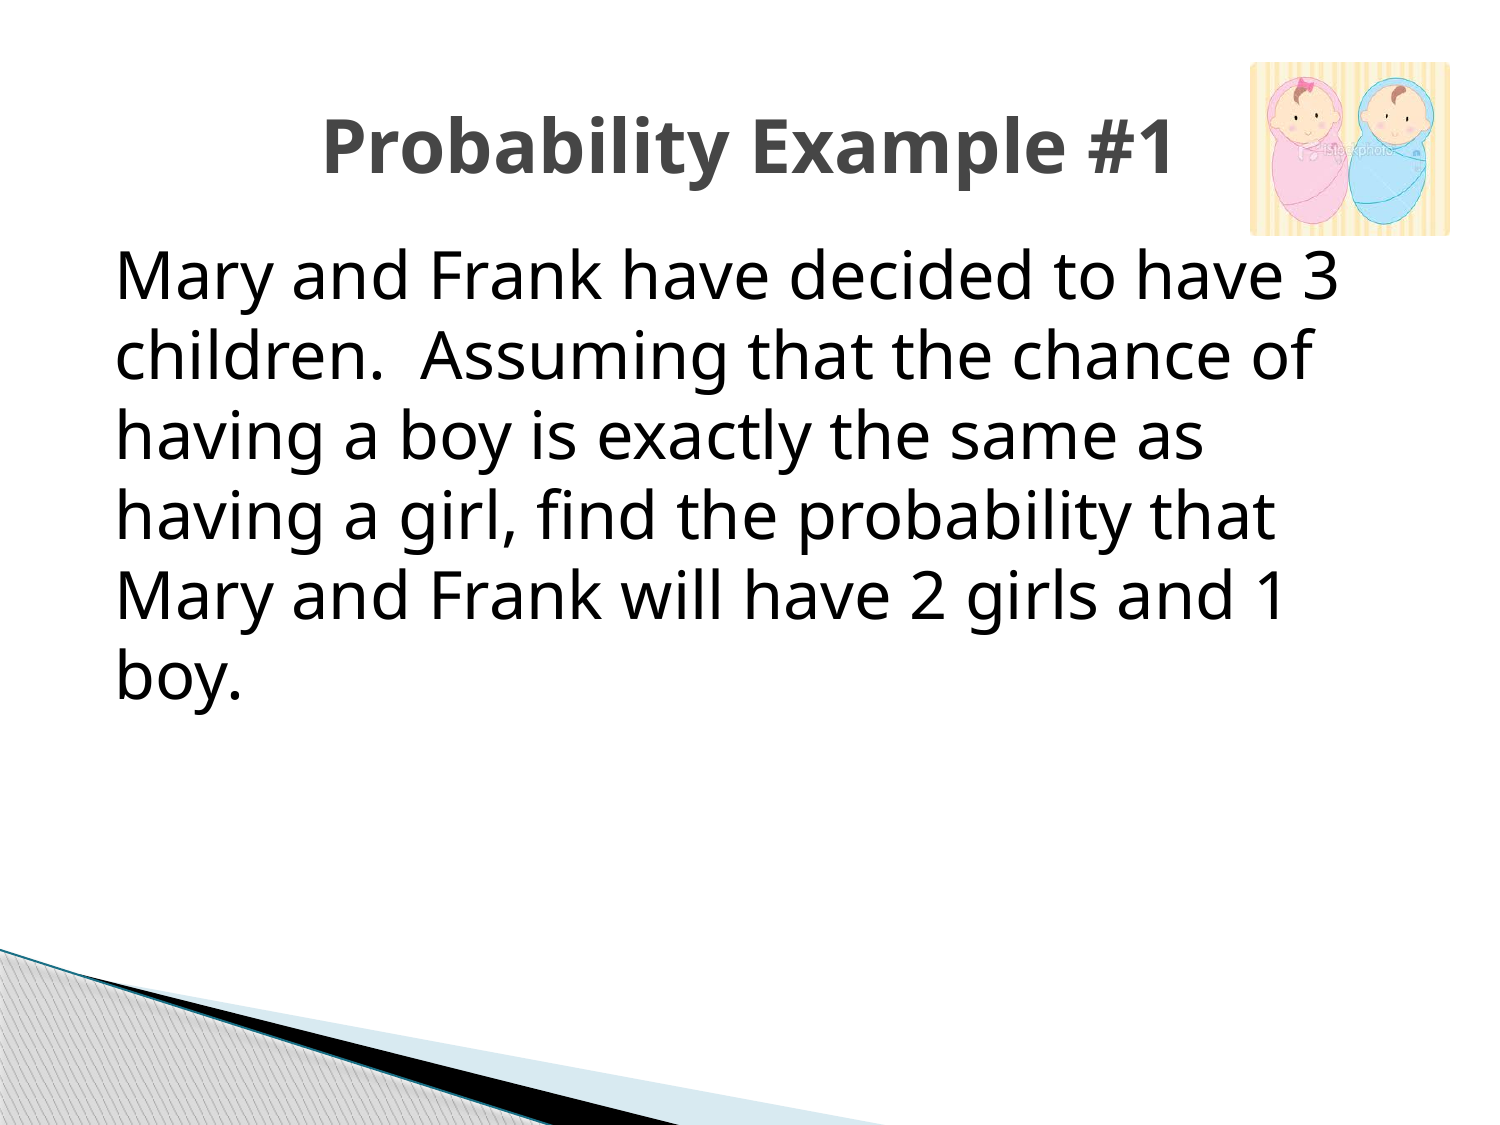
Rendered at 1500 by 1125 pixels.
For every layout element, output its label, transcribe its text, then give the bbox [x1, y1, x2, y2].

picture [1249, 62, 1451, 237]
list Mary and Frank have decided to have 3 children. Assuming that the chance of having a boy is exactly the same as having a girl, find the probability that Mary and Frank will have 2 girls and 1 boy. [99, 224, 1425, 763]
title Probability Example #1 [75, 87, 1243, 200]
